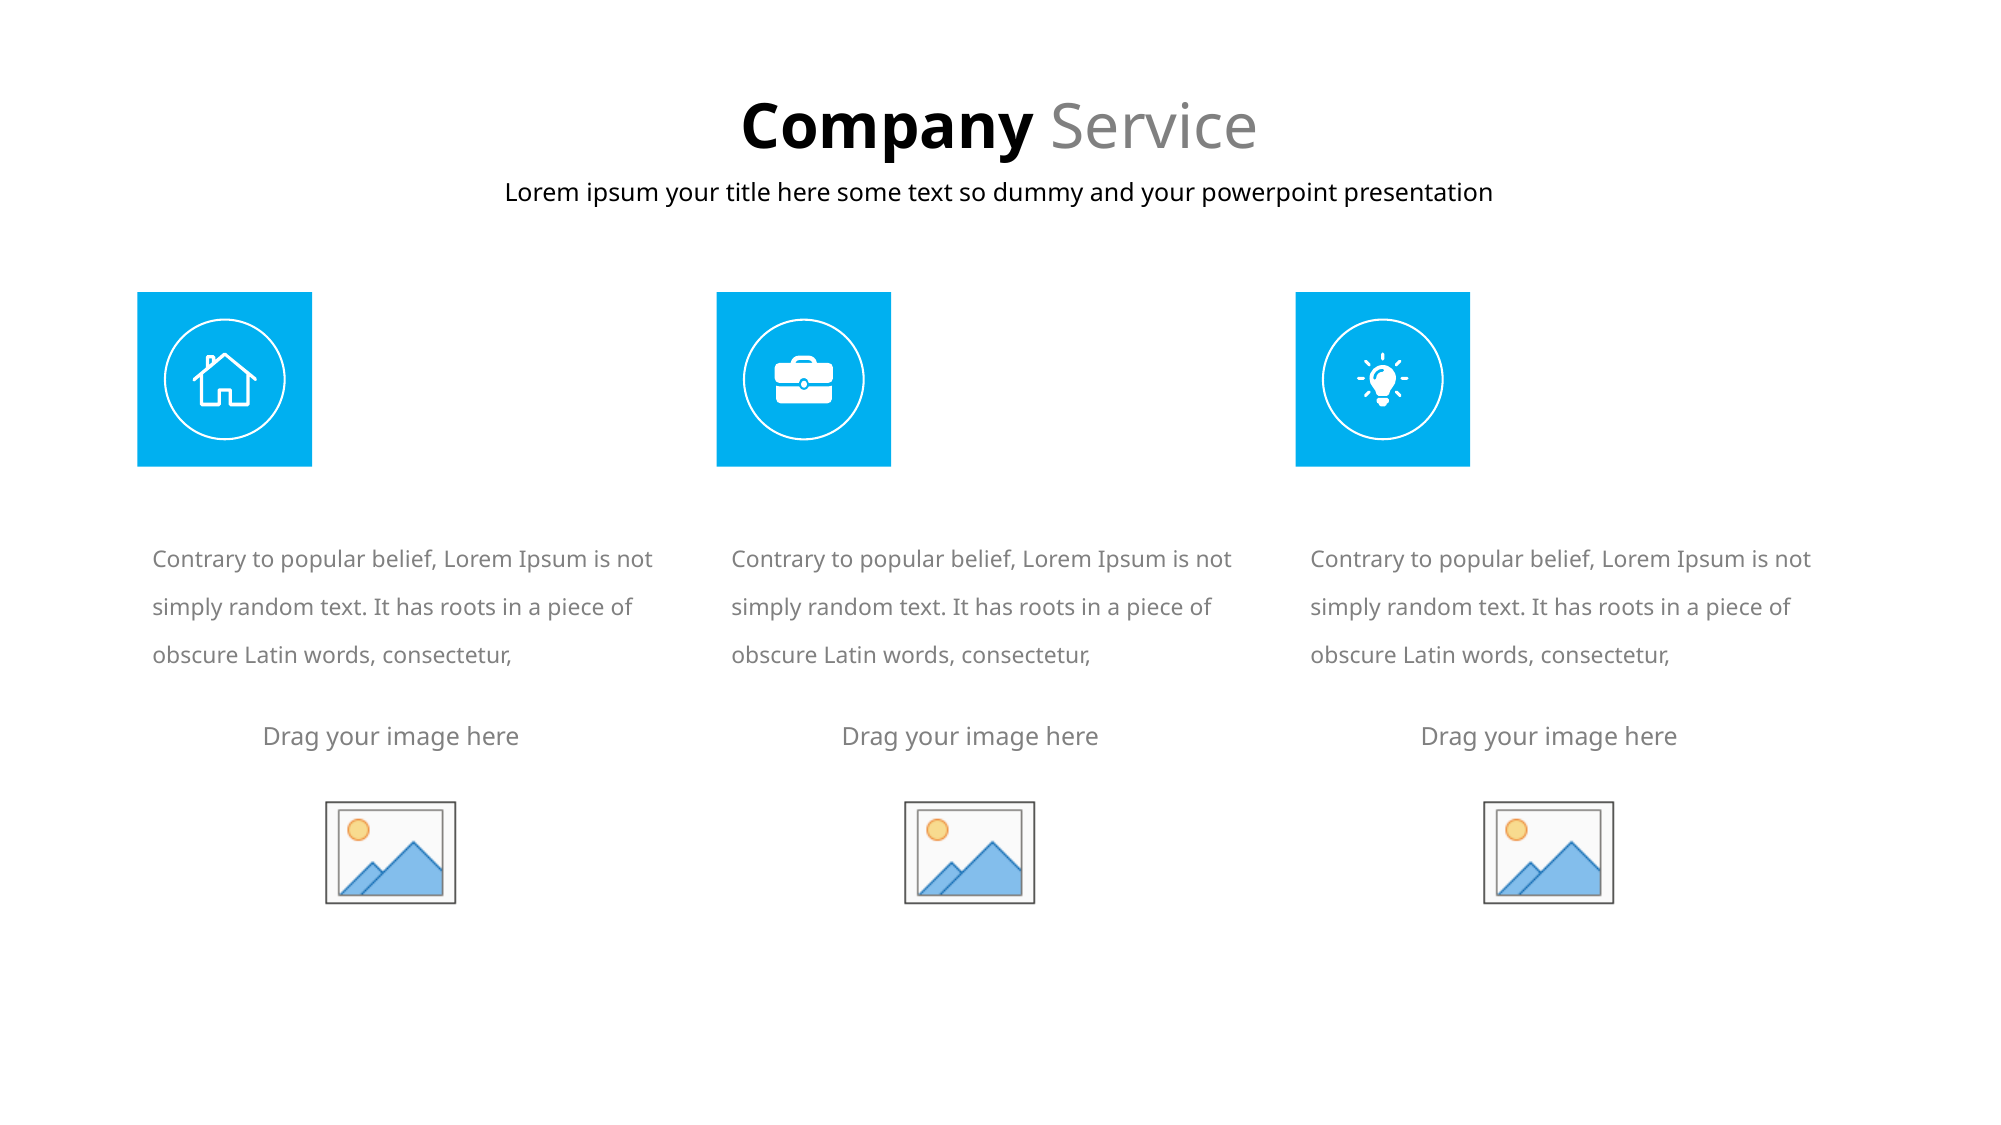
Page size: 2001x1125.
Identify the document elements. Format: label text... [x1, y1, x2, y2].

subtitle Lorem ipsum your title here some text so dummy and your powerpoint presentation [137, 179, 1863, 222]
picture [1295, 712, 1804, 993]
picture [137, 712, 646, 993]
title Company Service [137, 78, 1863, 179]
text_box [137, 292, 1863, 672]
picture [716, 712, 1225, 993]
